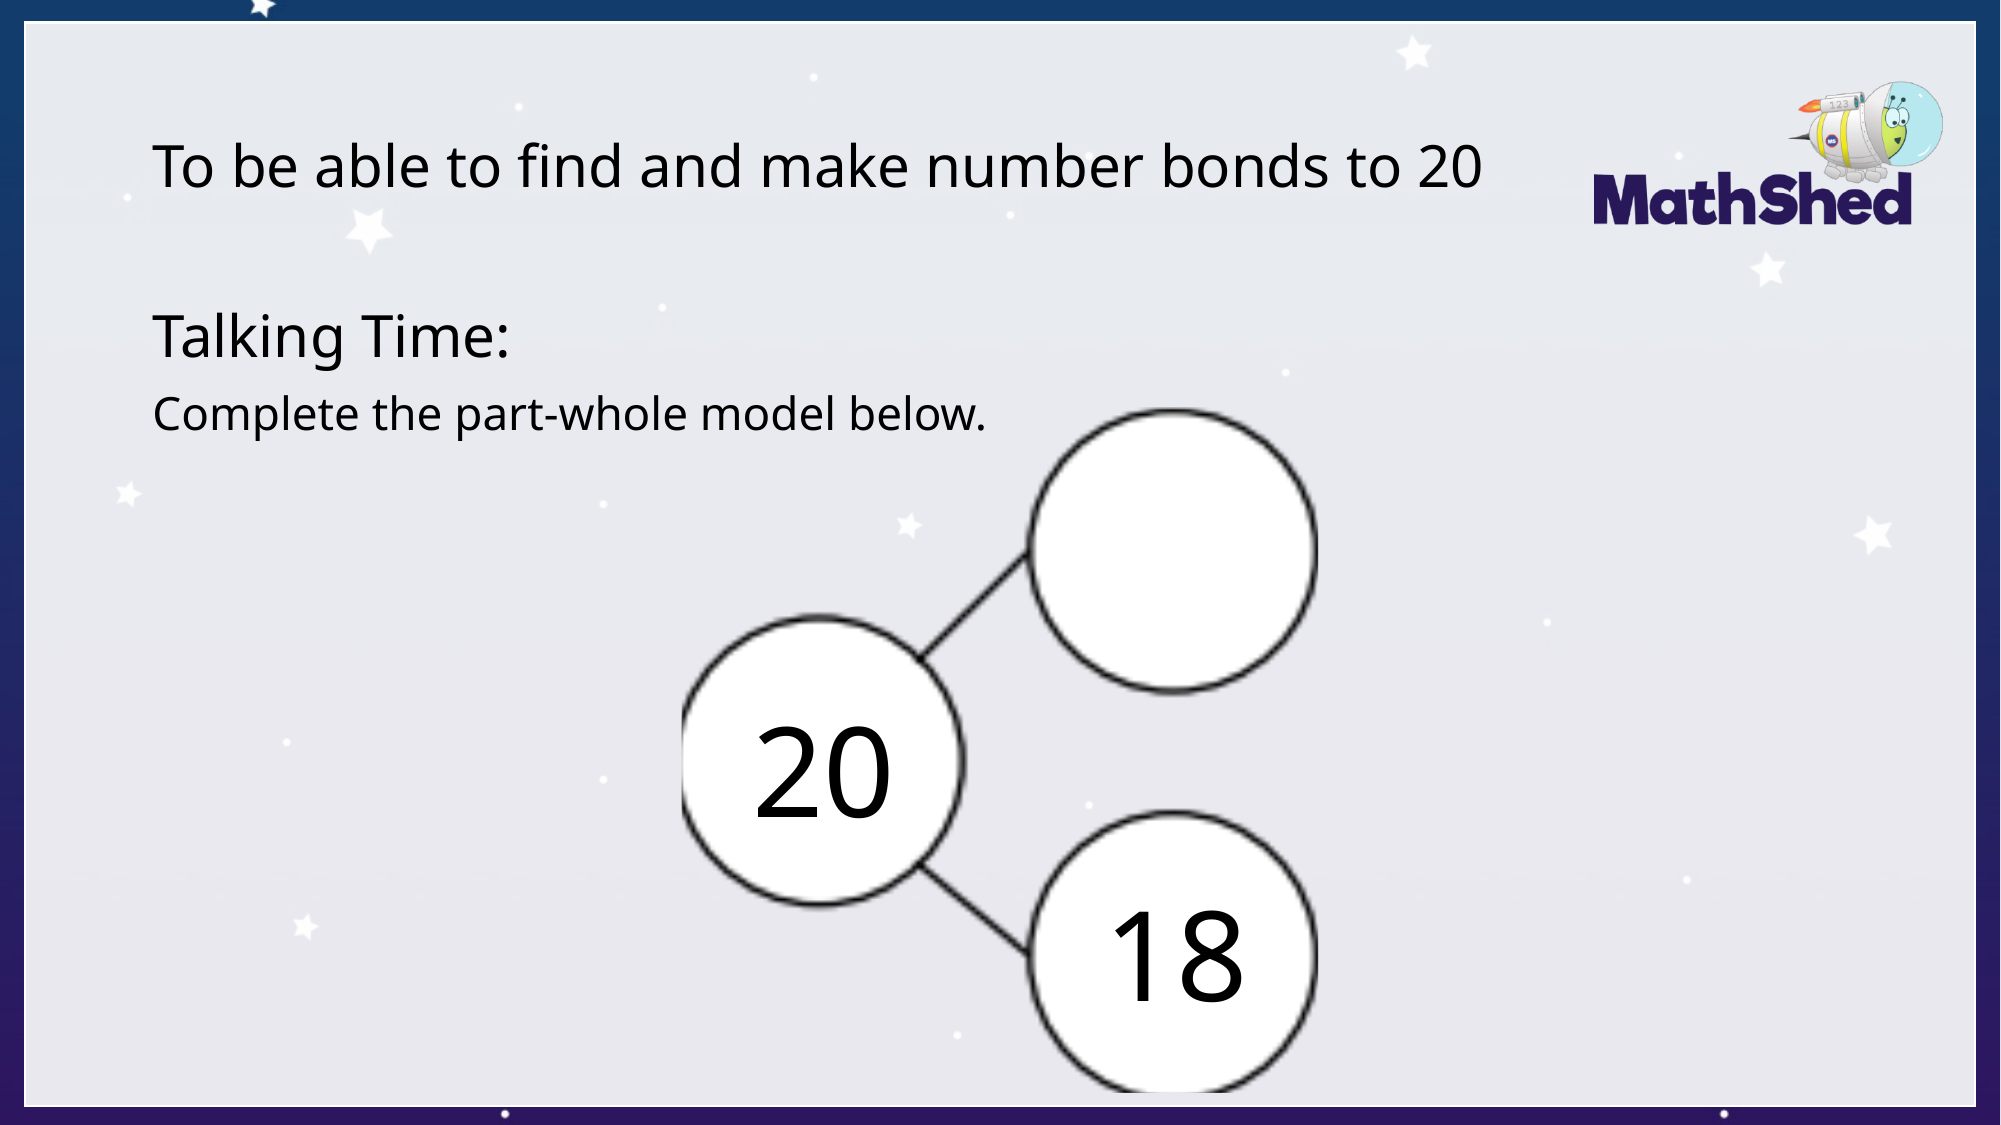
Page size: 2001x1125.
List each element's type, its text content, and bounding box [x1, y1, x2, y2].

list Talking Time: Complete the part-whole model below. [137, 299, 1863, 1014]
picture [0, 0, 2001, 1125]
title To be able to find and make number bonds to 20 [137, 59, 1578, 278]
